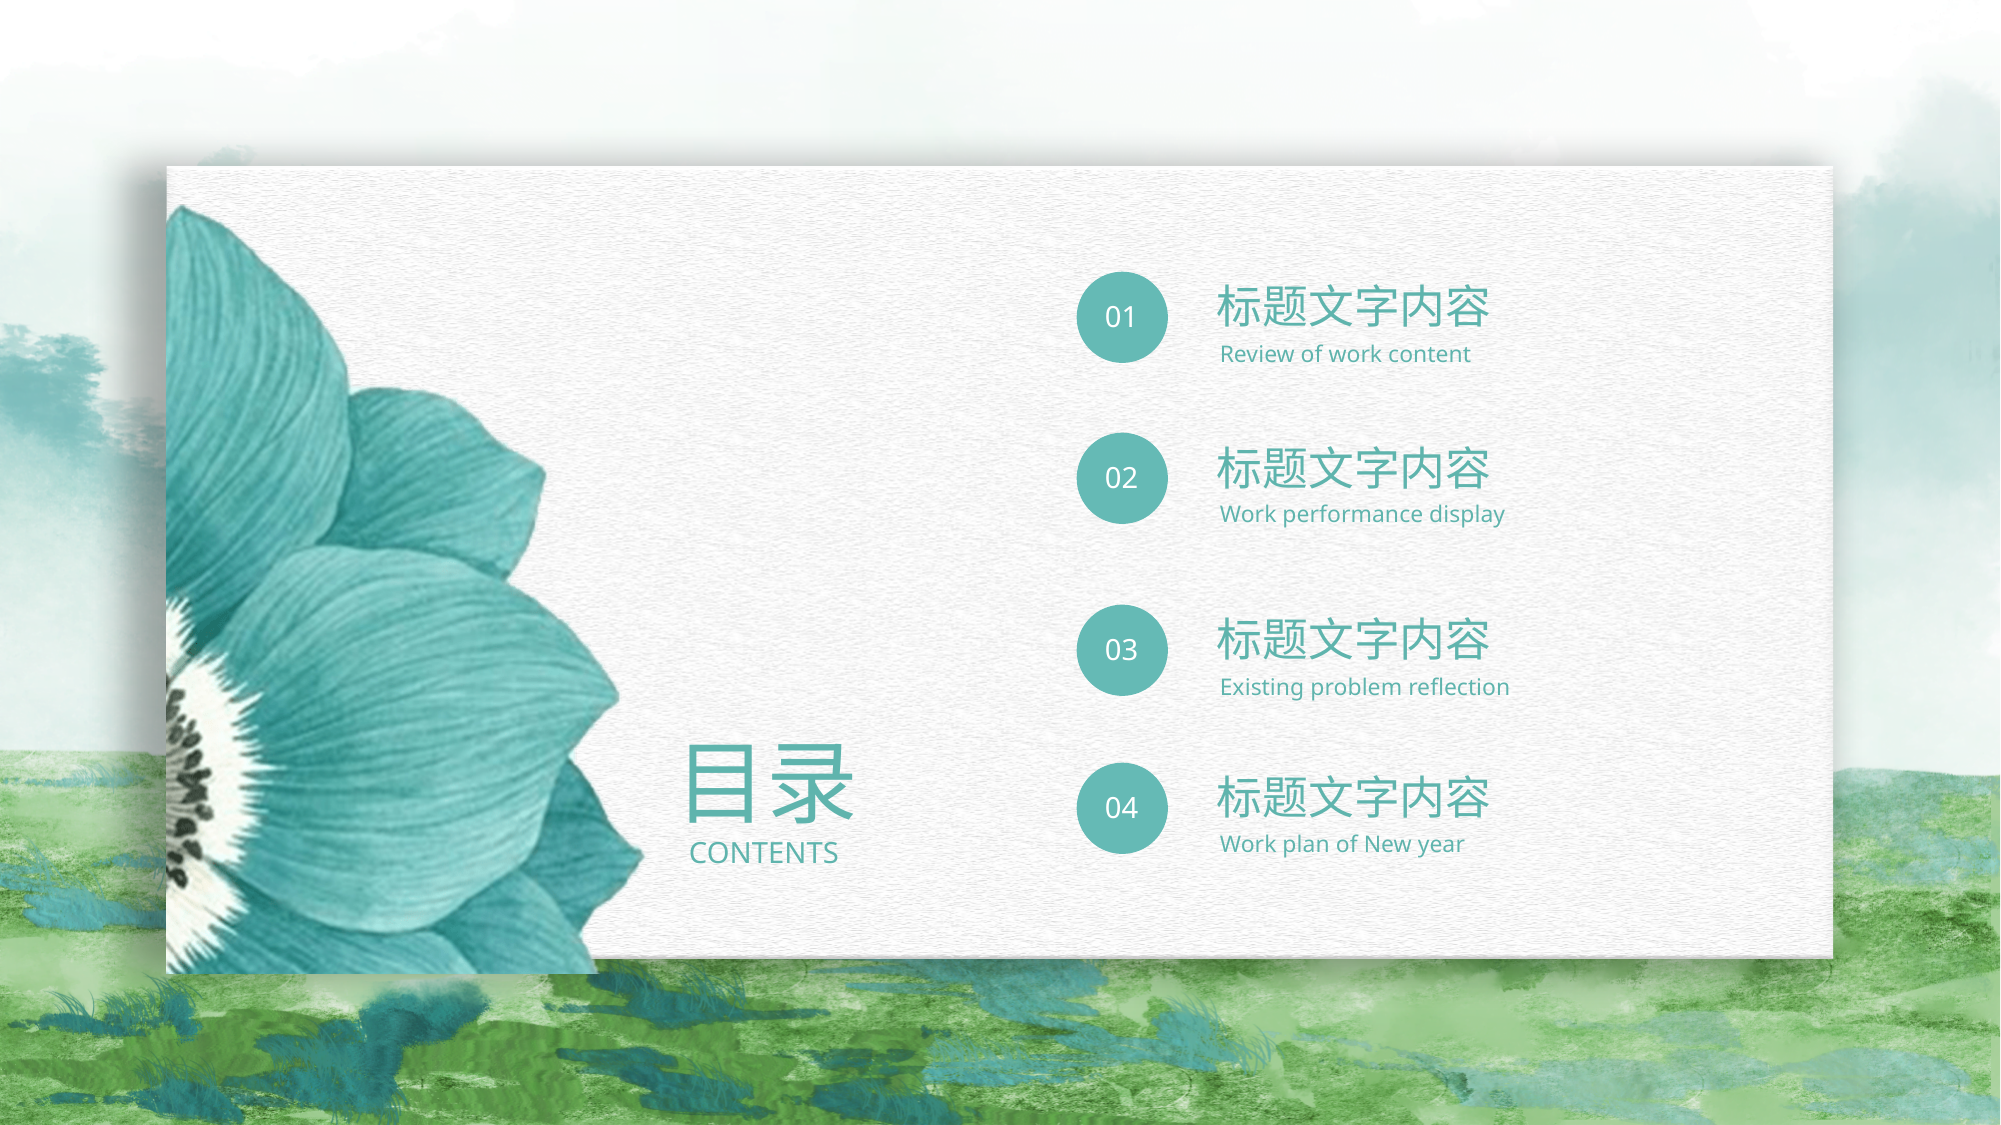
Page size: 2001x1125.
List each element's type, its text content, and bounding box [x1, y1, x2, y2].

picture [0, 0, 2001, 1125]
text_box 标题文字内容 [1202, 761, 1513, 832]
text_box 02 [1084, 452, 1159, 502]
text_box [1075, 761, 1169, 855]
text_box 标题文字内容 [1202, 603, 1513, 674]
text_box Work plan of New year [1204, 822, 1664, 865]
text_box 标题文字内容 [1202, 431, 1513, 502]
text_box 03 [1084, 624, 1159, 674]
text_box Review of work content [1204, 331, 1664, 374]
text_box 04 [1084, 782, 1159, 832]
text_box [1075, 270, 1169, 364]
text_box 01 [1084, 291, 1159, 341]
text_box [1075, 603, 1169, 697]
text_box CONTENTS [674, 843, 866, 877]
text_box Existing problem reflection [1204, 664, 1664, 707]
text_box 标题文字内容 [1202, 270, 1513, 341]
text_box [1075, 431, 1169, 525]
text_box 目录 [647, 717, 887, 843]
text_box Work performance display [1204, 492, 1664, 535]
